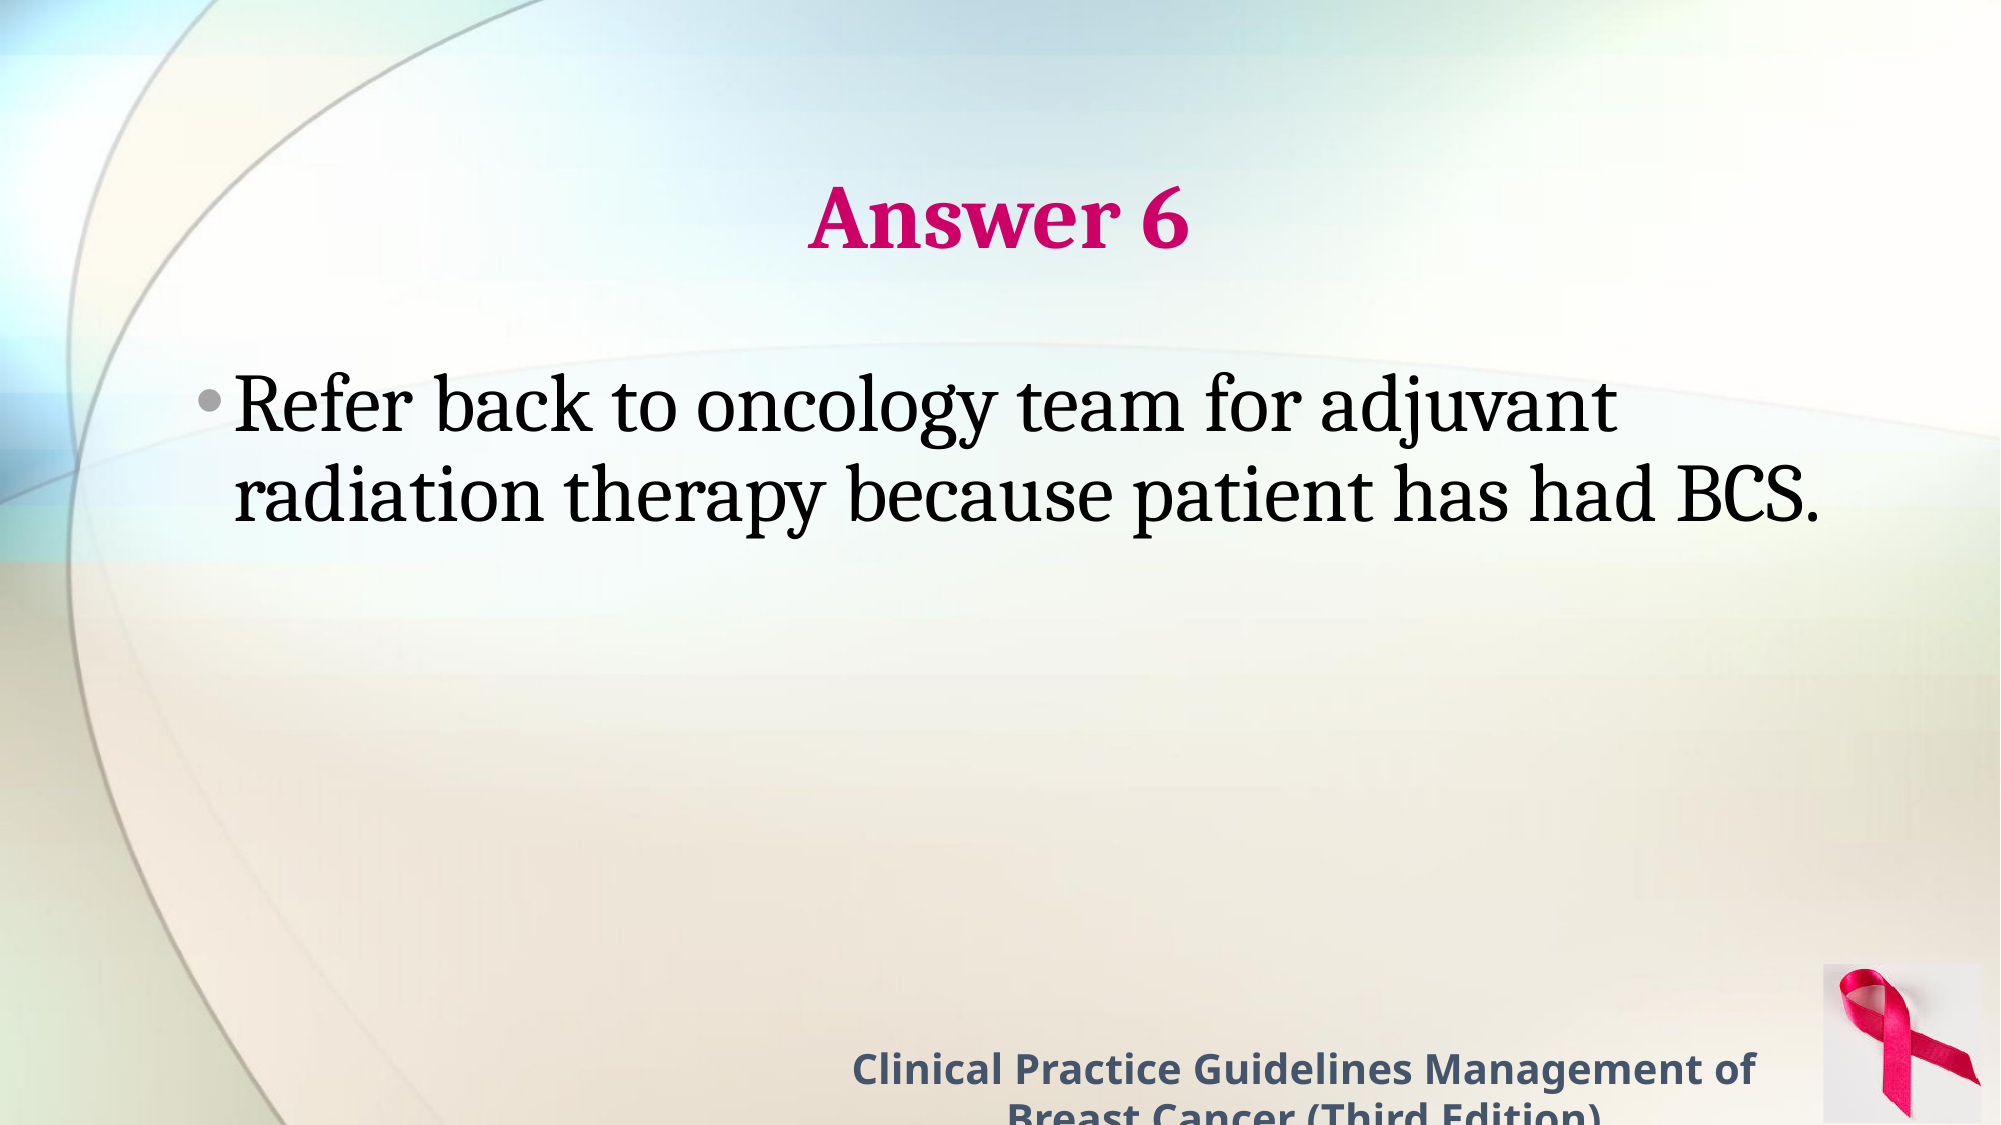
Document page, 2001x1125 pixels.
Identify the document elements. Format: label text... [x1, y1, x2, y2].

text_box Clinical Practice Guidelines Management of Breast Cancer (Third Edition) [788, 1035, 1820, 1125]
title Answer 6 [259, 103, 1741, 321]
list Refer back to oncology team for adjuvant radiation therapy because patient has had BCS. [180, 352, 1863, 1044]
picture [0, 0, 2001, 1125]
